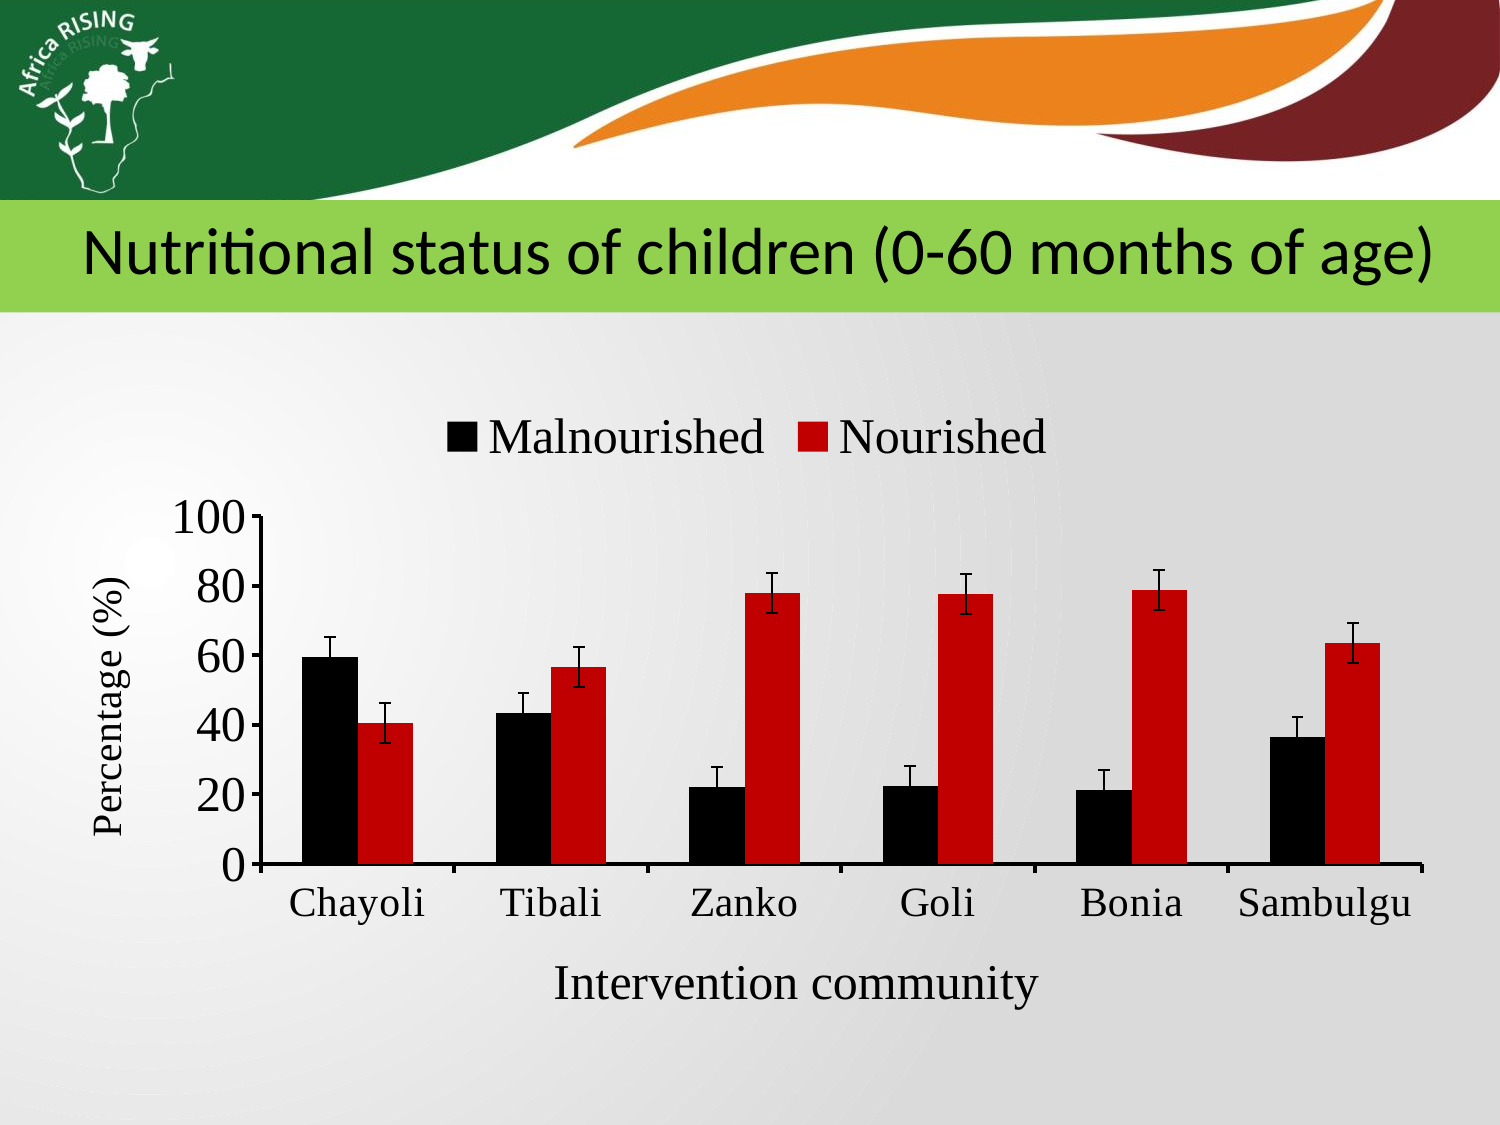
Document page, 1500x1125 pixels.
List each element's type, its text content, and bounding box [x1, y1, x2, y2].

picture [0, 0, 1500, 200]
list Nutritional status of children (0-60 months of age) [0, 200, 1500, 313]
chart [43, 386, 1451, 1051]
